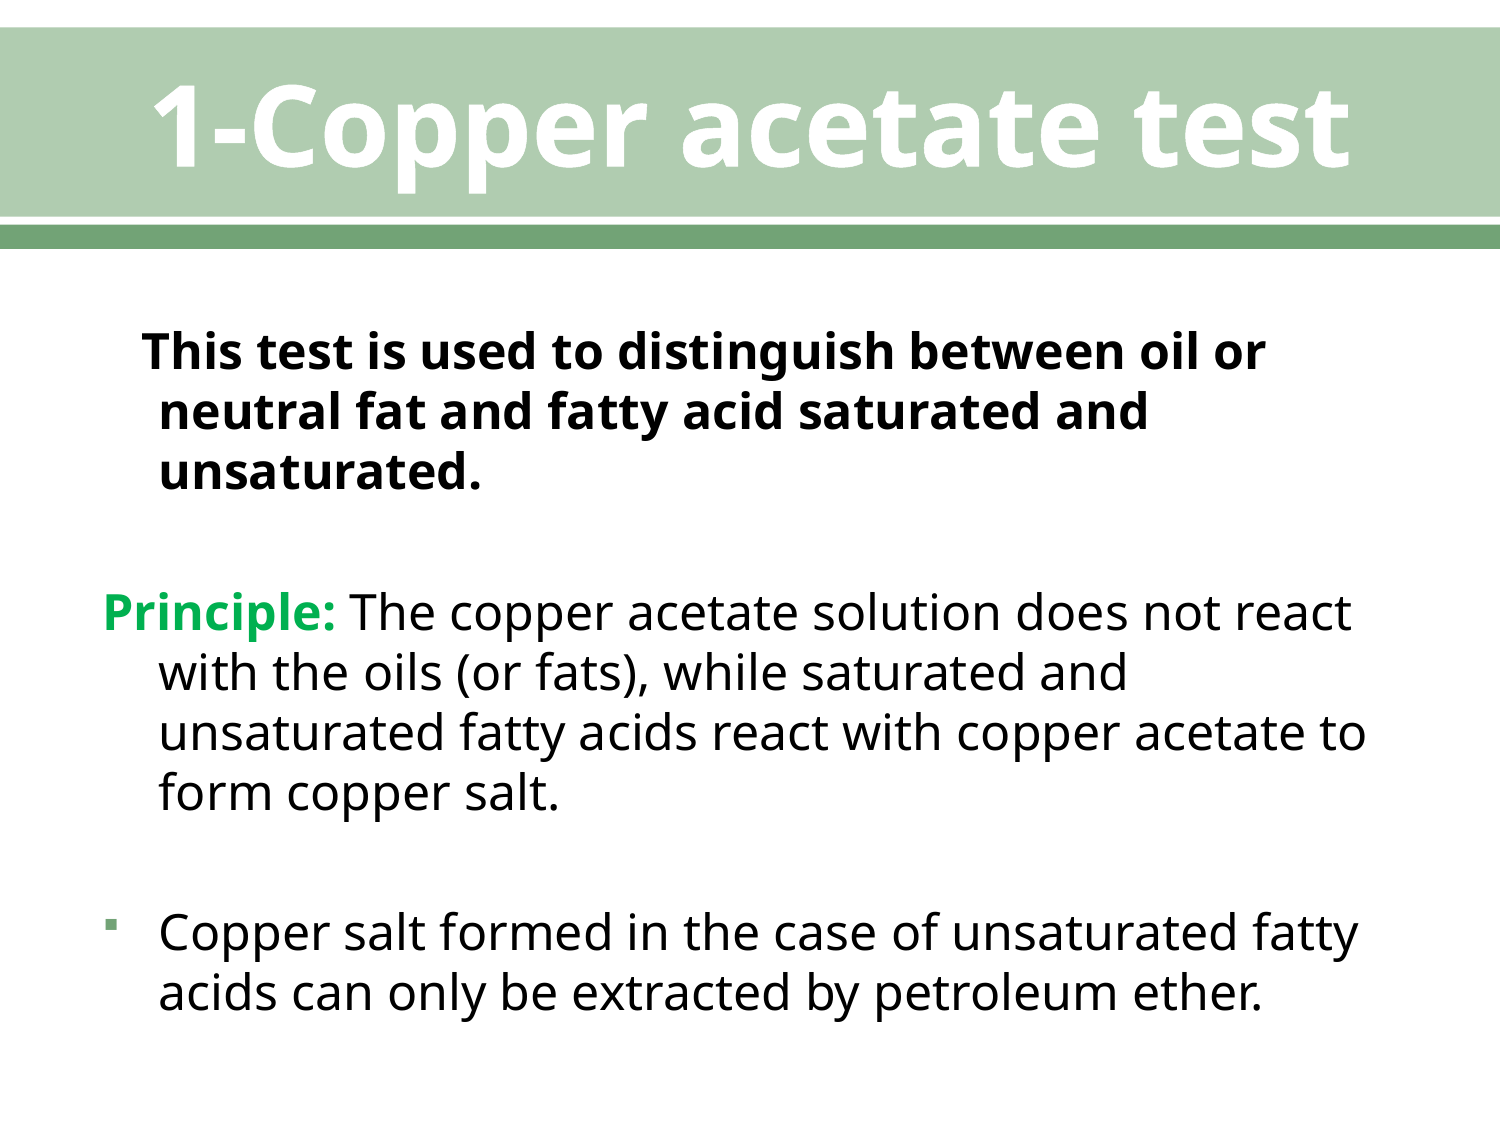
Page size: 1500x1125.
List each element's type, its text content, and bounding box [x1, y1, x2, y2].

title 1-Copper acetate test [75, 29, 1425, 213]
list This test is used to distinguish between oil or neutral fat and fatty acid saturated and unsaturated. Principle: The copper acetate solution does not react with the oils (or fats), while saturated and unsaturated fatty acids react with copper acetate to form copper salt. Copper salt formed in the case of unsaturated fatty acids can only be extracted by petroleum ether. [87, 312, 1438, 1055]
